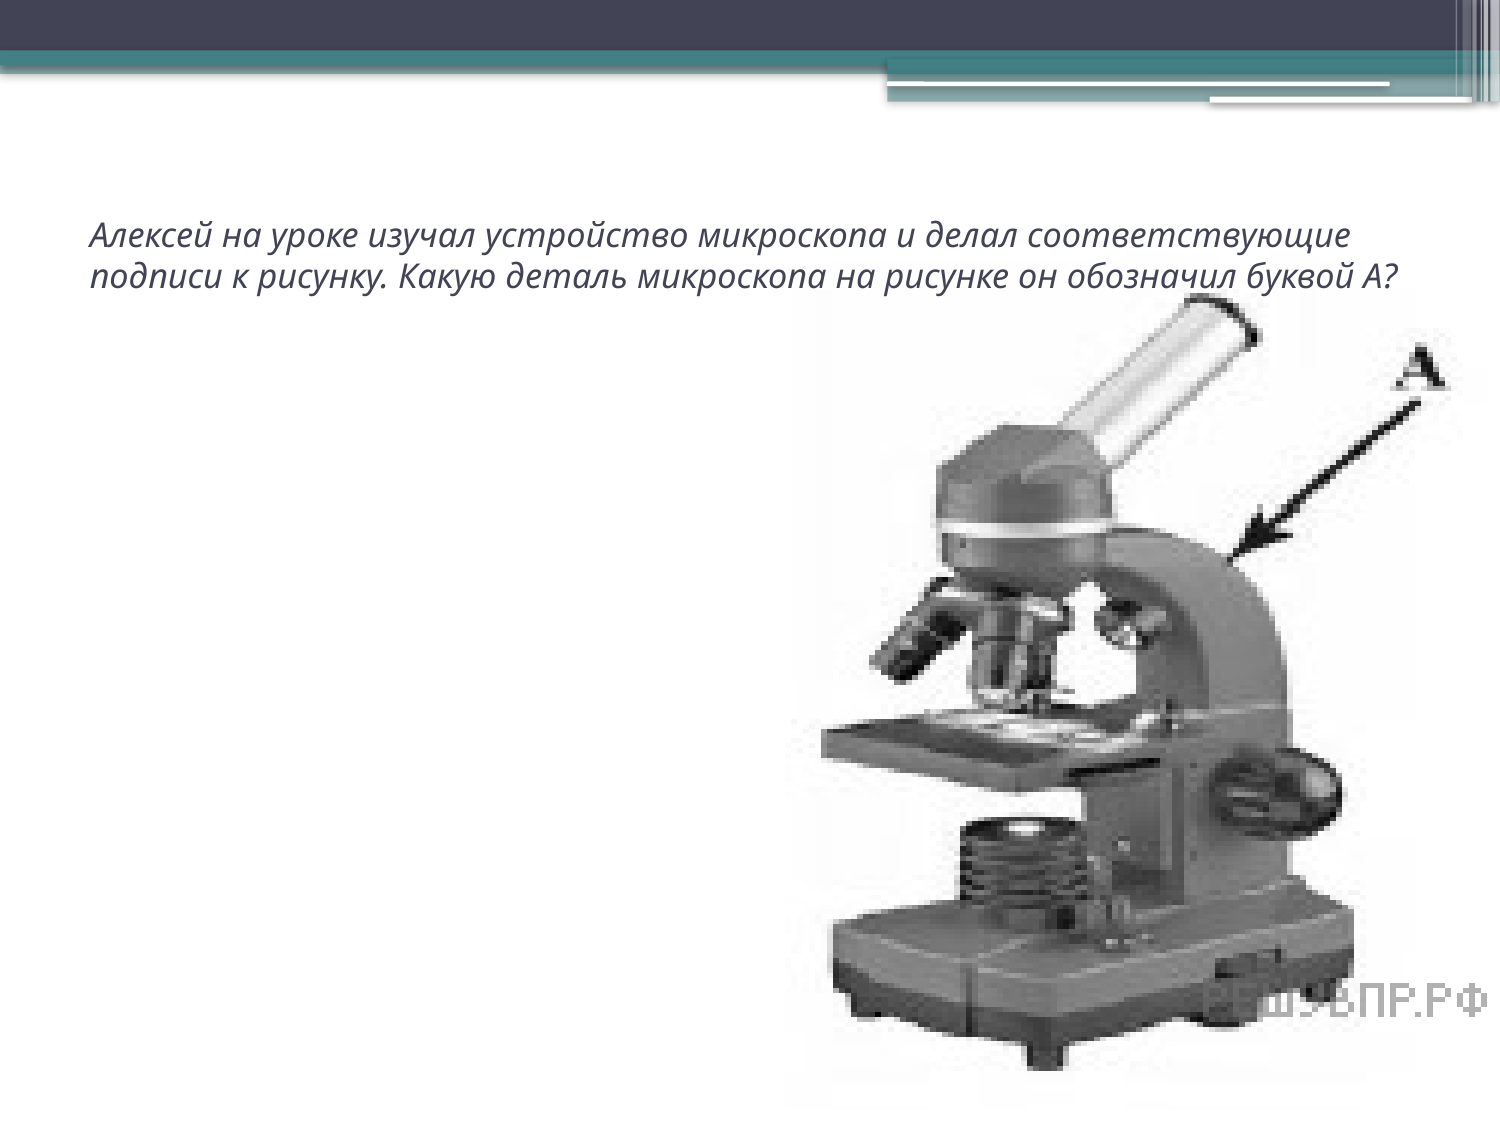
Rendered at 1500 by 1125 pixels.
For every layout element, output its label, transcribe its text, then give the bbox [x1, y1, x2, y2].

picture [785, 250, 1500, 1125]
title Алексей на уроке изучал устройство микроскопа и делал соответствующие подписи к рисунку. Какую деталь микроскопа на рисунке он обозначил буквой А? [75, 187, 1425, 363]
